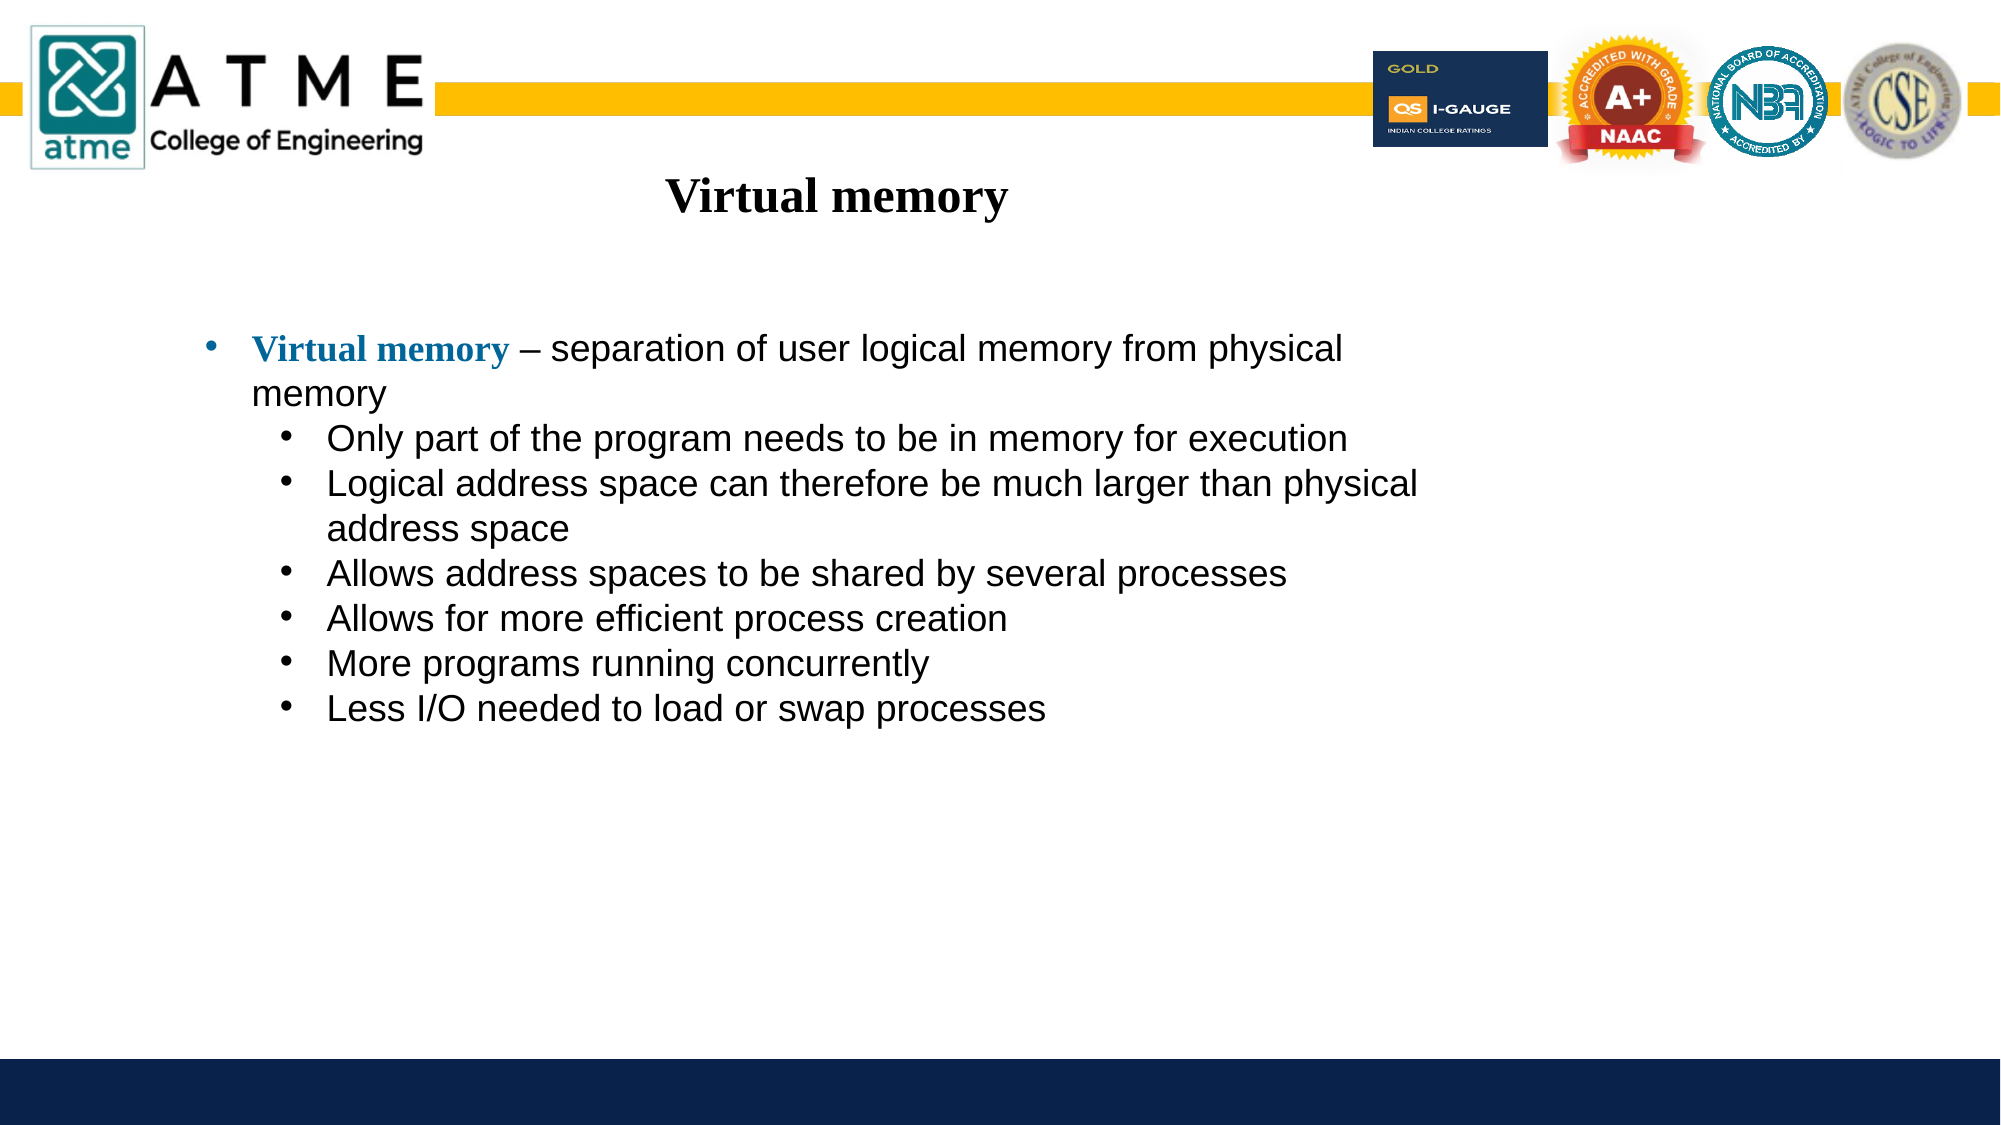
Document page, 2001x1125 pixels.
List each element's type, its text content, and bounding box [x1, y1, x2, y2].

picture [0, 1059, 2001, 1125]
title Virtual memory [650, 154, 2000, 250]
picture [1373, 20, 1828, 154]
list Virtual memory – separation of user logical memory from physical memory Only part of the program needs to be in memory for execution Logical address space can therefore be much larger than physical address space Allows address spaces to be shared by several processes Allows for more efficient process creation More programs running concurrently Less I/O needed to load or swap processes [190, 316, 1450, 1060]
picture [1840, 26, 1968, 154]
picture [22, 15, 435, 178]
